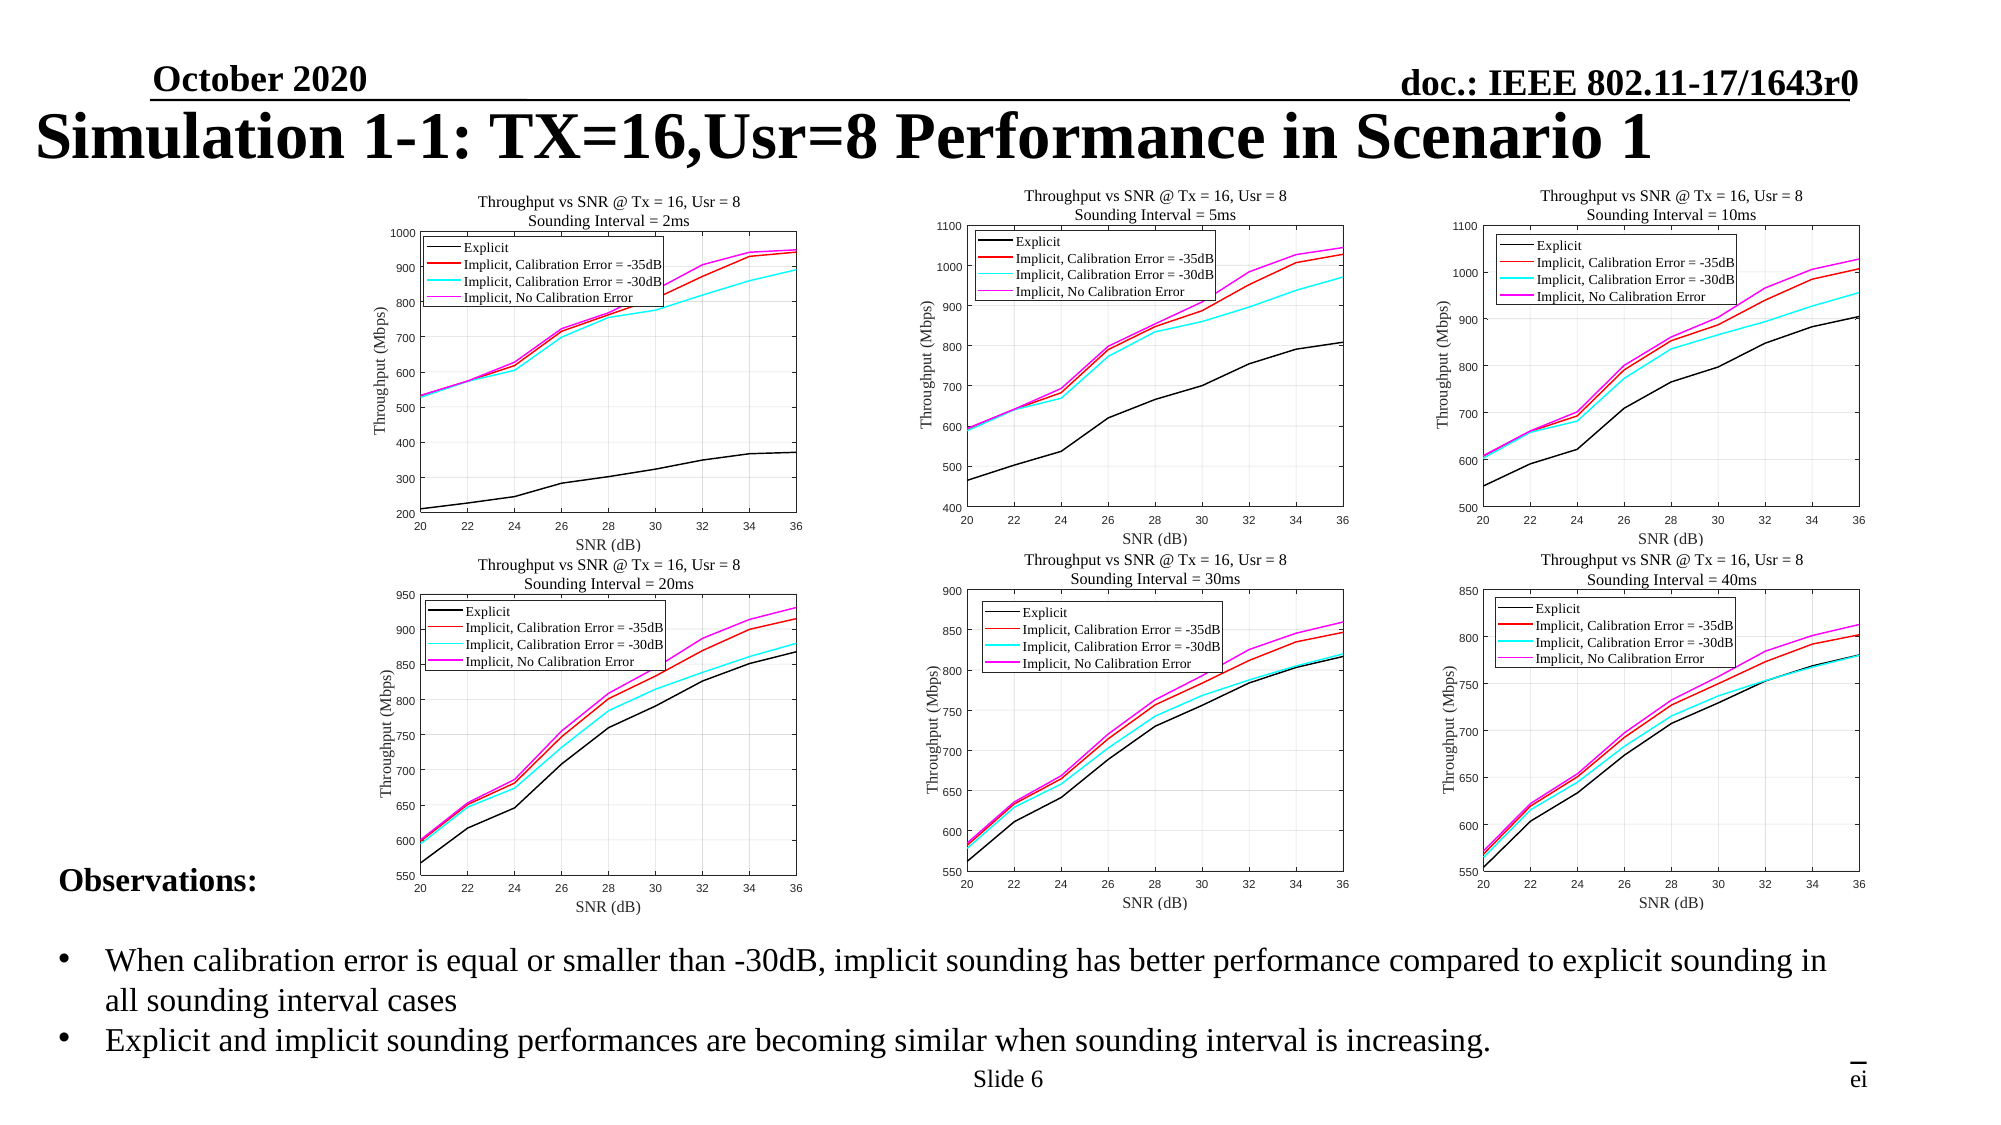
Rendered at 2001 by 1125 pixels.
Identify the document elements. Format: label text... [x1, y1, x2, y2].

footer Oren Kedem, Huawei [1171, 1061, 1869, 1093]
text_box Observations: When calibration error is equal or smaller than -30dB, implicit sounding has better performance compared to explicit sounding in all sounding interval cases Explicit and implicit sounding performances are becoming similar when sounding interval is increasing. [43, 810, 1851, 1109]
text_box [357, 182, 1905, 915]
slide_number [152, 54, 563, 100]
slide_number Slide 6 [950, 1061, 1067, 1123]
title Simulation 1-1: TX=16,Usr=8 Performance in Scenario 1 [3, 77, 1705, 186]
